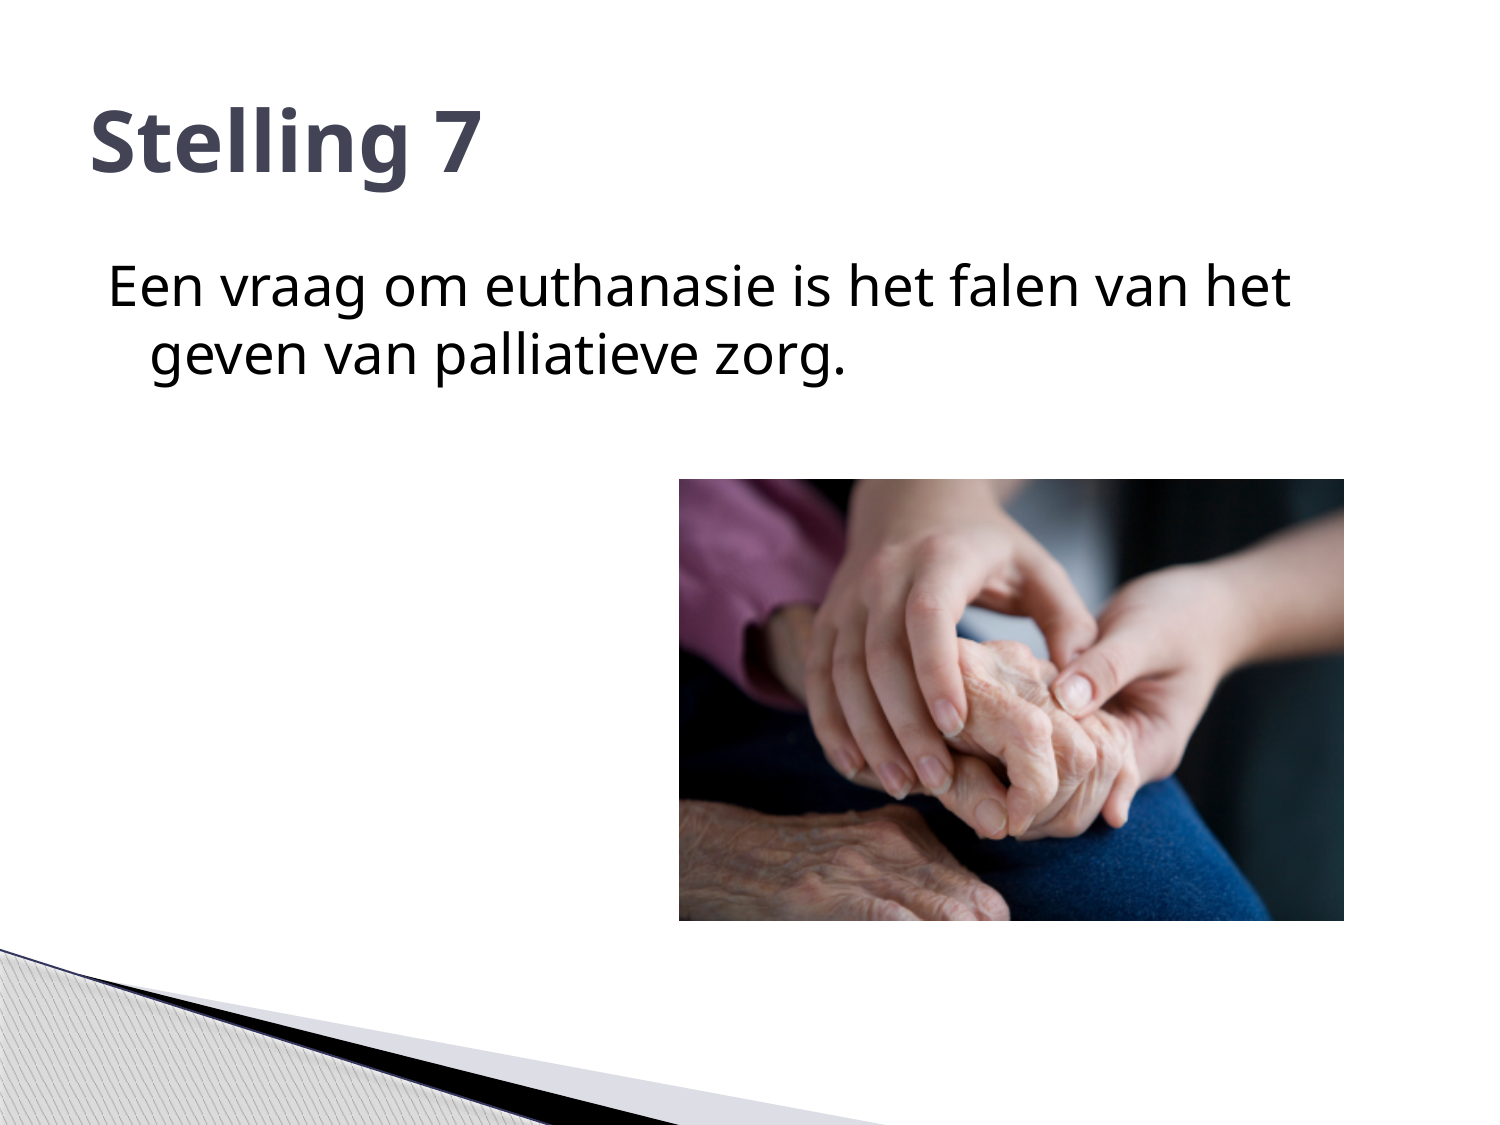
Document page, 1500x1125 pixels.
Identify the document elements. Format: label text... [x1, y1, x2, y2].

picture [678, 479, 1344, 921]
list Een vraag om euthanasie is het falen van het geven van palliatieve zorg. [74, 242, 1426, 445]
title Stelling 7 [75, 45, 1425, 233]
